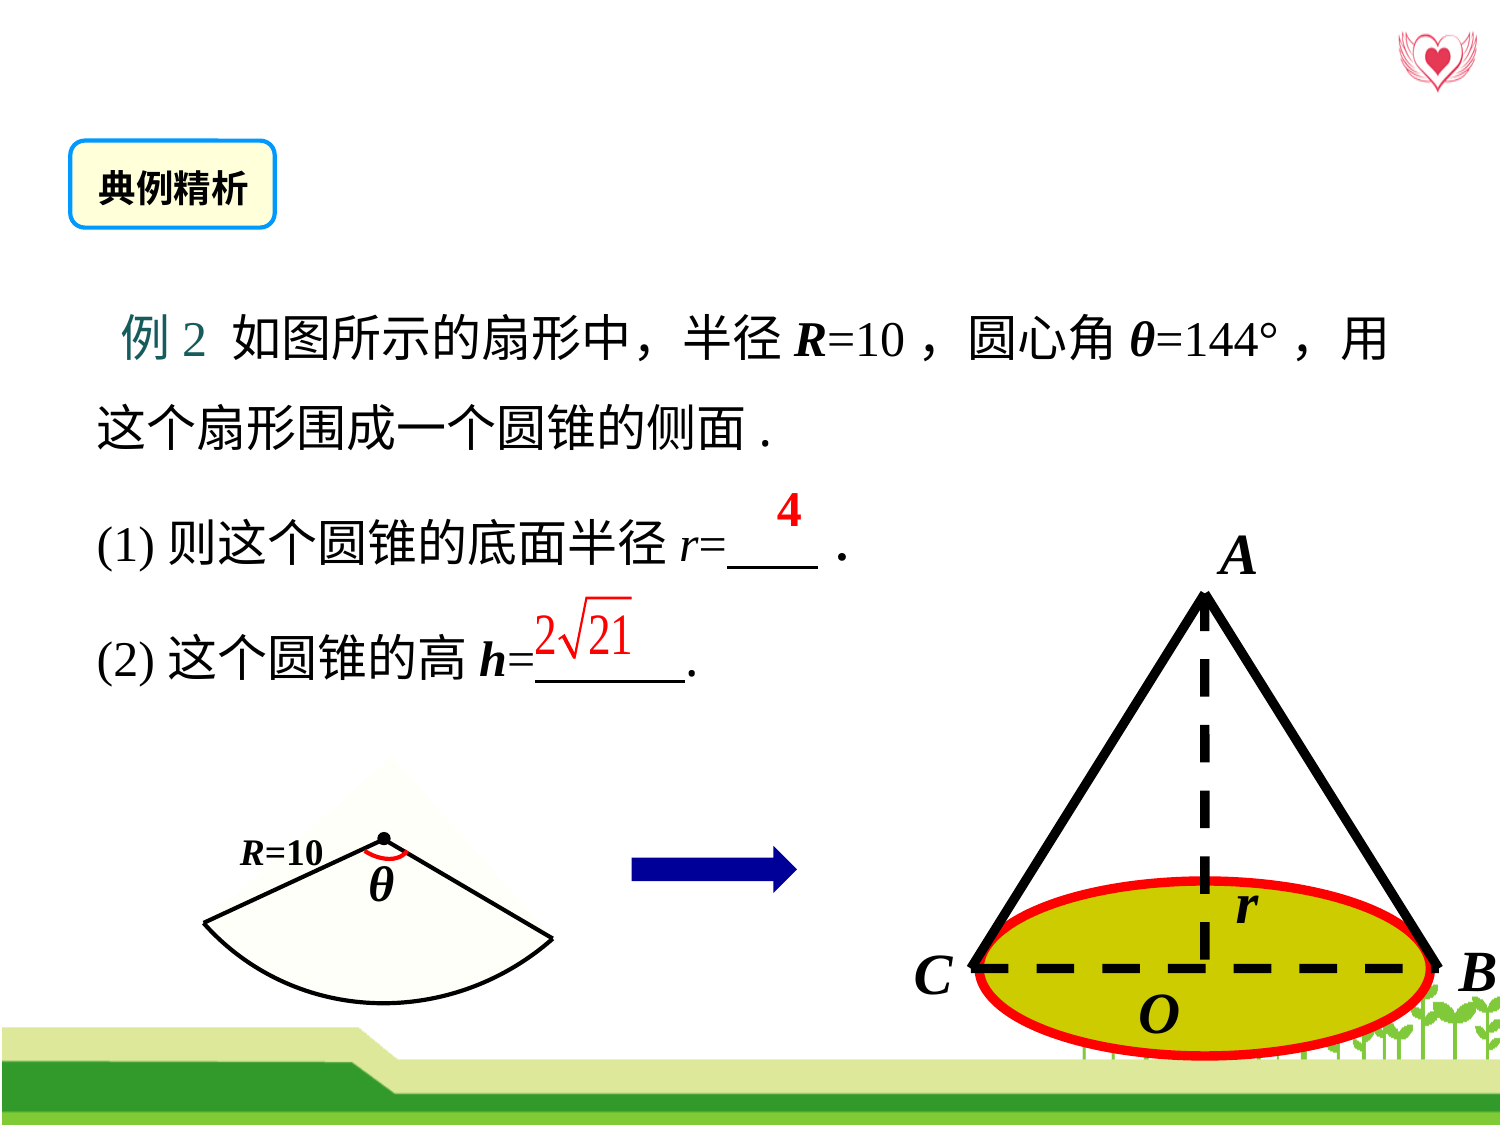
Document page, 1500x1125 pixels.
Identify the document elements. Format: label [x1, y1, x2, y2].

text_box [527, 585, 642, 669]
text_box [70, 140, 275, 228]
picture [0, 0, 1500, 1125]
text_box [81, 269, 1500, 1057]
